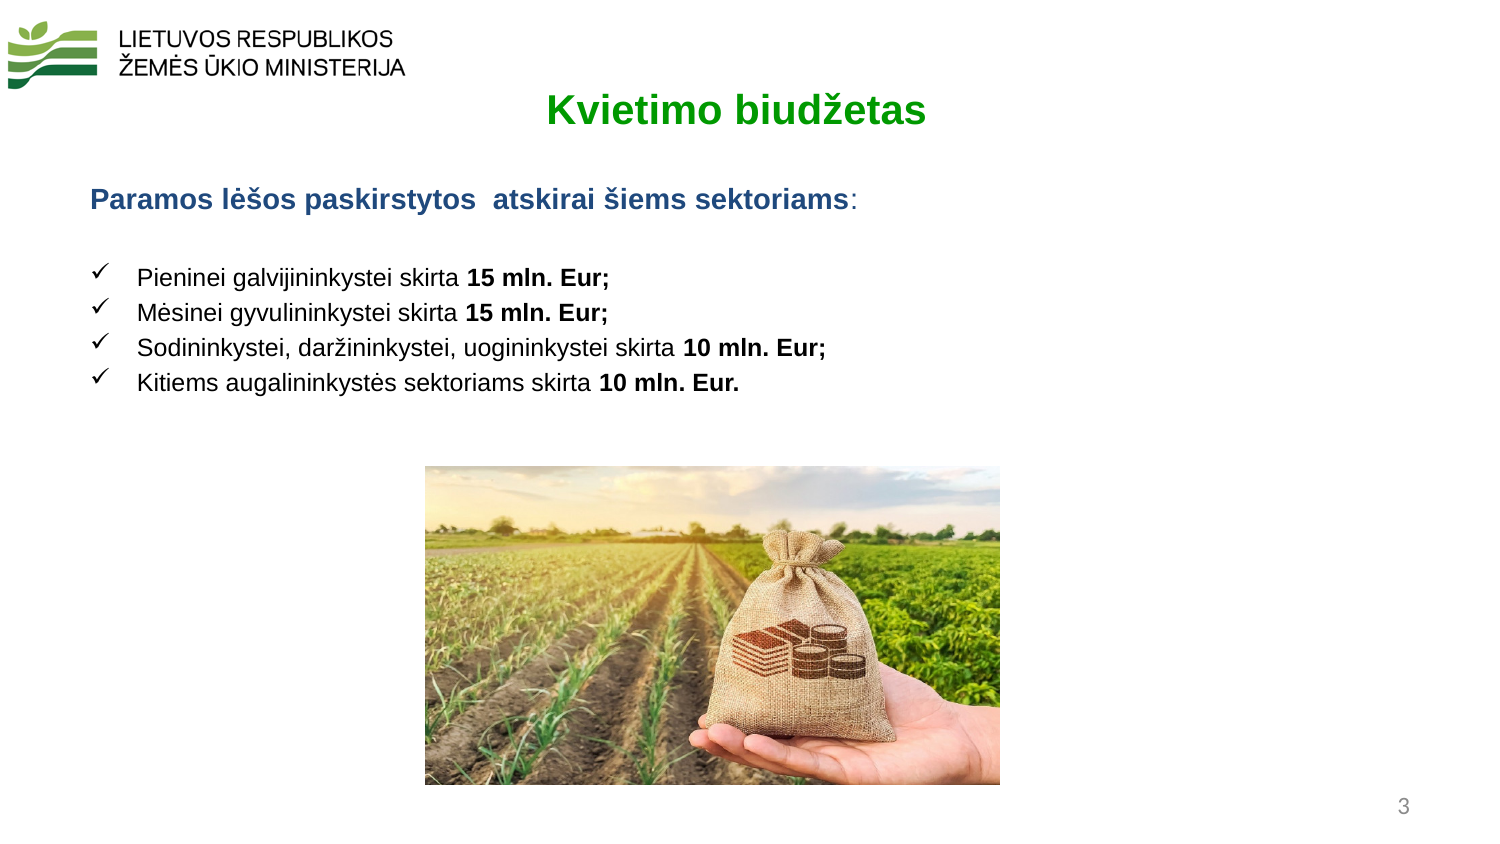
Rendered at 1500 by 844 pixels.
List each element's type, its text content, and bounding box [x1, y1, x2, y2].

slide_number 3 [1074, 782, 1425, 827]
picture [424, 466, 1001, 785]
picture [0, 1, 420, 98]
list Paramos lėšos paskirstytos atskirai šiems sektoriams: Pieninei galvijininkystei skirta 15 mln. Eur; Mėsinei gyvulininkystei skirta 15 mln. Eur; Sodininkystei, daržininkystei, uogininkystei skirta 10 mln. Eur; Kitiems augalininkystės sektoriams skirta 10 mln. Eur. [75, 173, 1425, 785]
title Kvietimo biudžetas [61, 59, 1412, 156]
